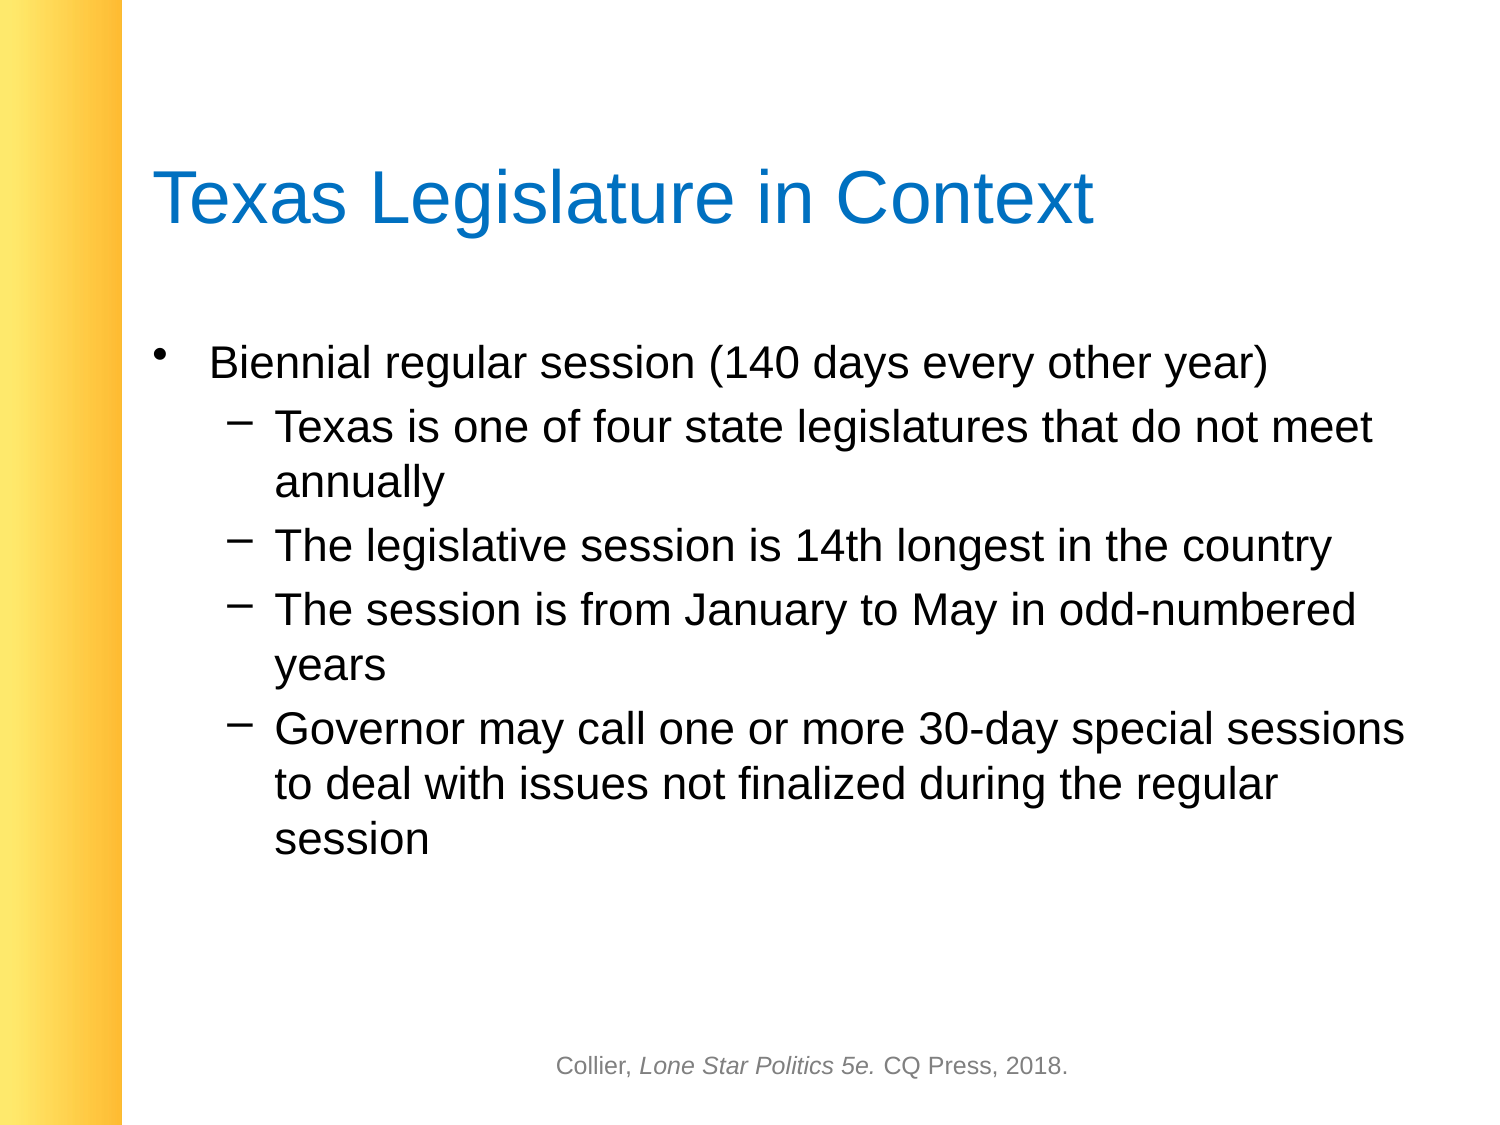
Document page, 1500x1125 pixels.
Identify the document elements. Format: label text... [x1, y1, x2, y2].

picture [0, 0, 1500, 1125]
list Biennial regular session (140 days every other year) Texas is one of four state legislatures that do not meet annually The legislative session is 14th longest in the country The session is from January to May in odd-numbered years Governor may call one or more 30-day special sessions to deal with issues not finalized during the regular session [137, 324, 1425, 1038]
title Texas Legislature in Context [137, 99, 1450, 288]
text_box Collier, Lone Star Politics 5e. CQ Press, 2018. [525, 1042, 1100, 1087]
